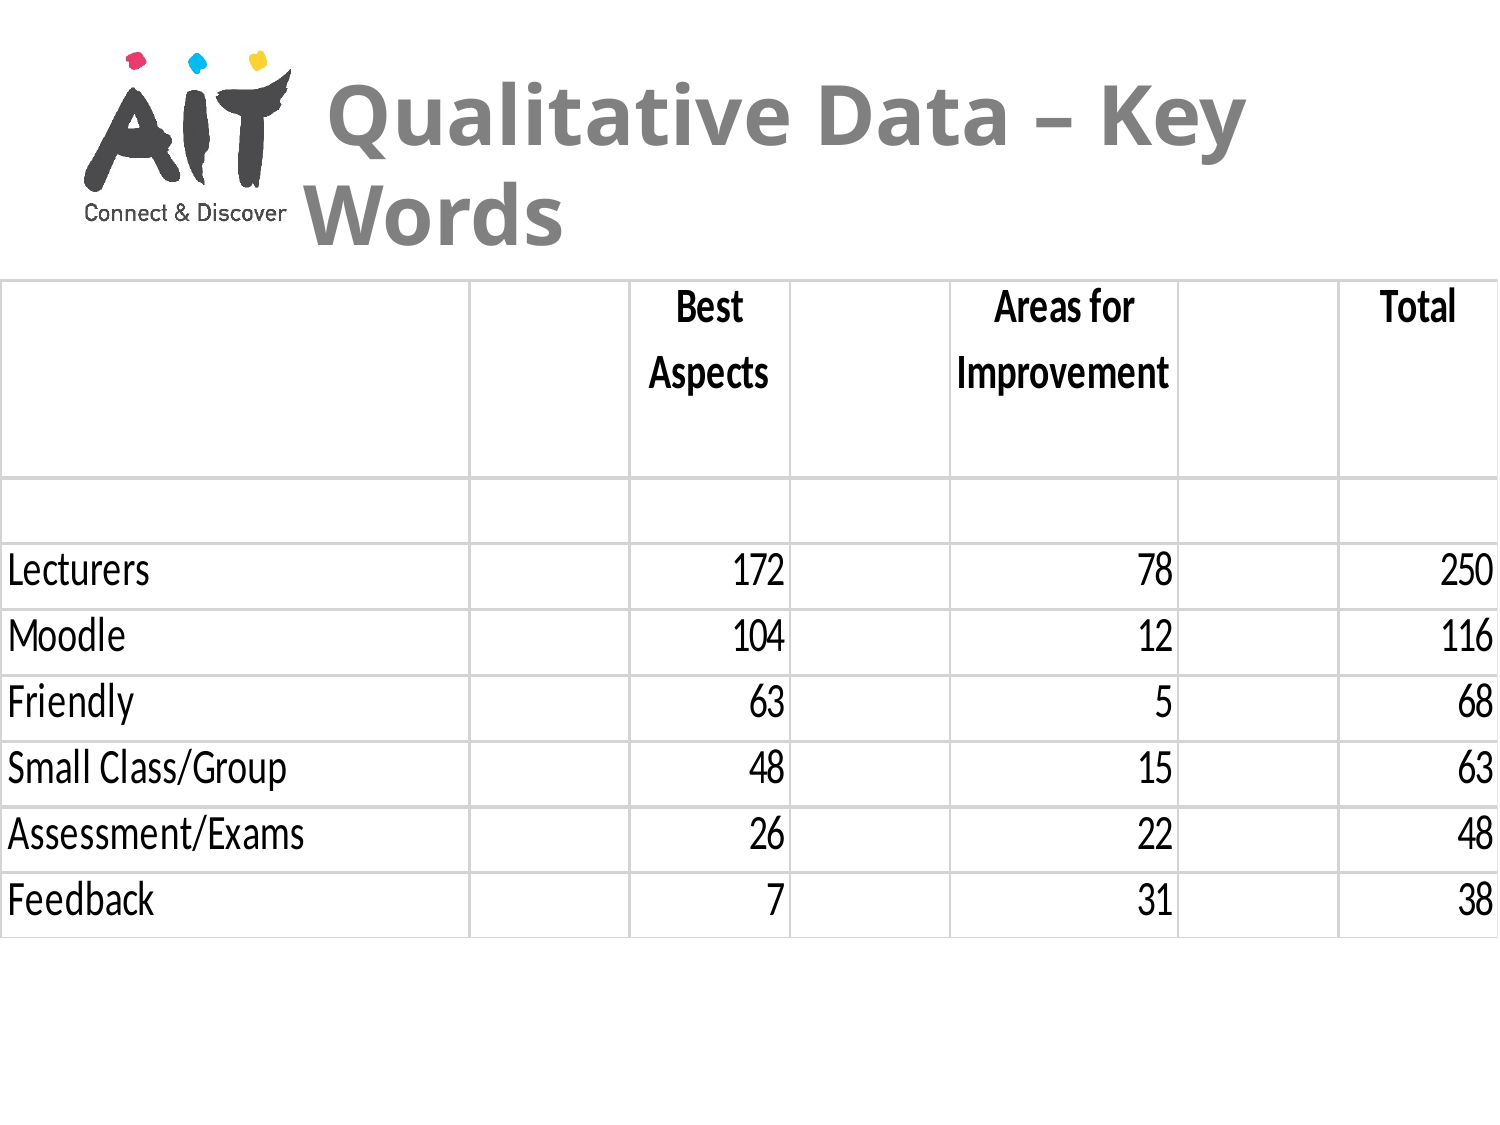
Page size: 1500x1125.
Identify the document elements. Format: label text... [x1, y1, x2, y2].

picture [0, 278, 1500, 941]
text_box Qualitative Data – Key Words [289, 54, 1500, 270]
picture [64, 46, 315, 233]
